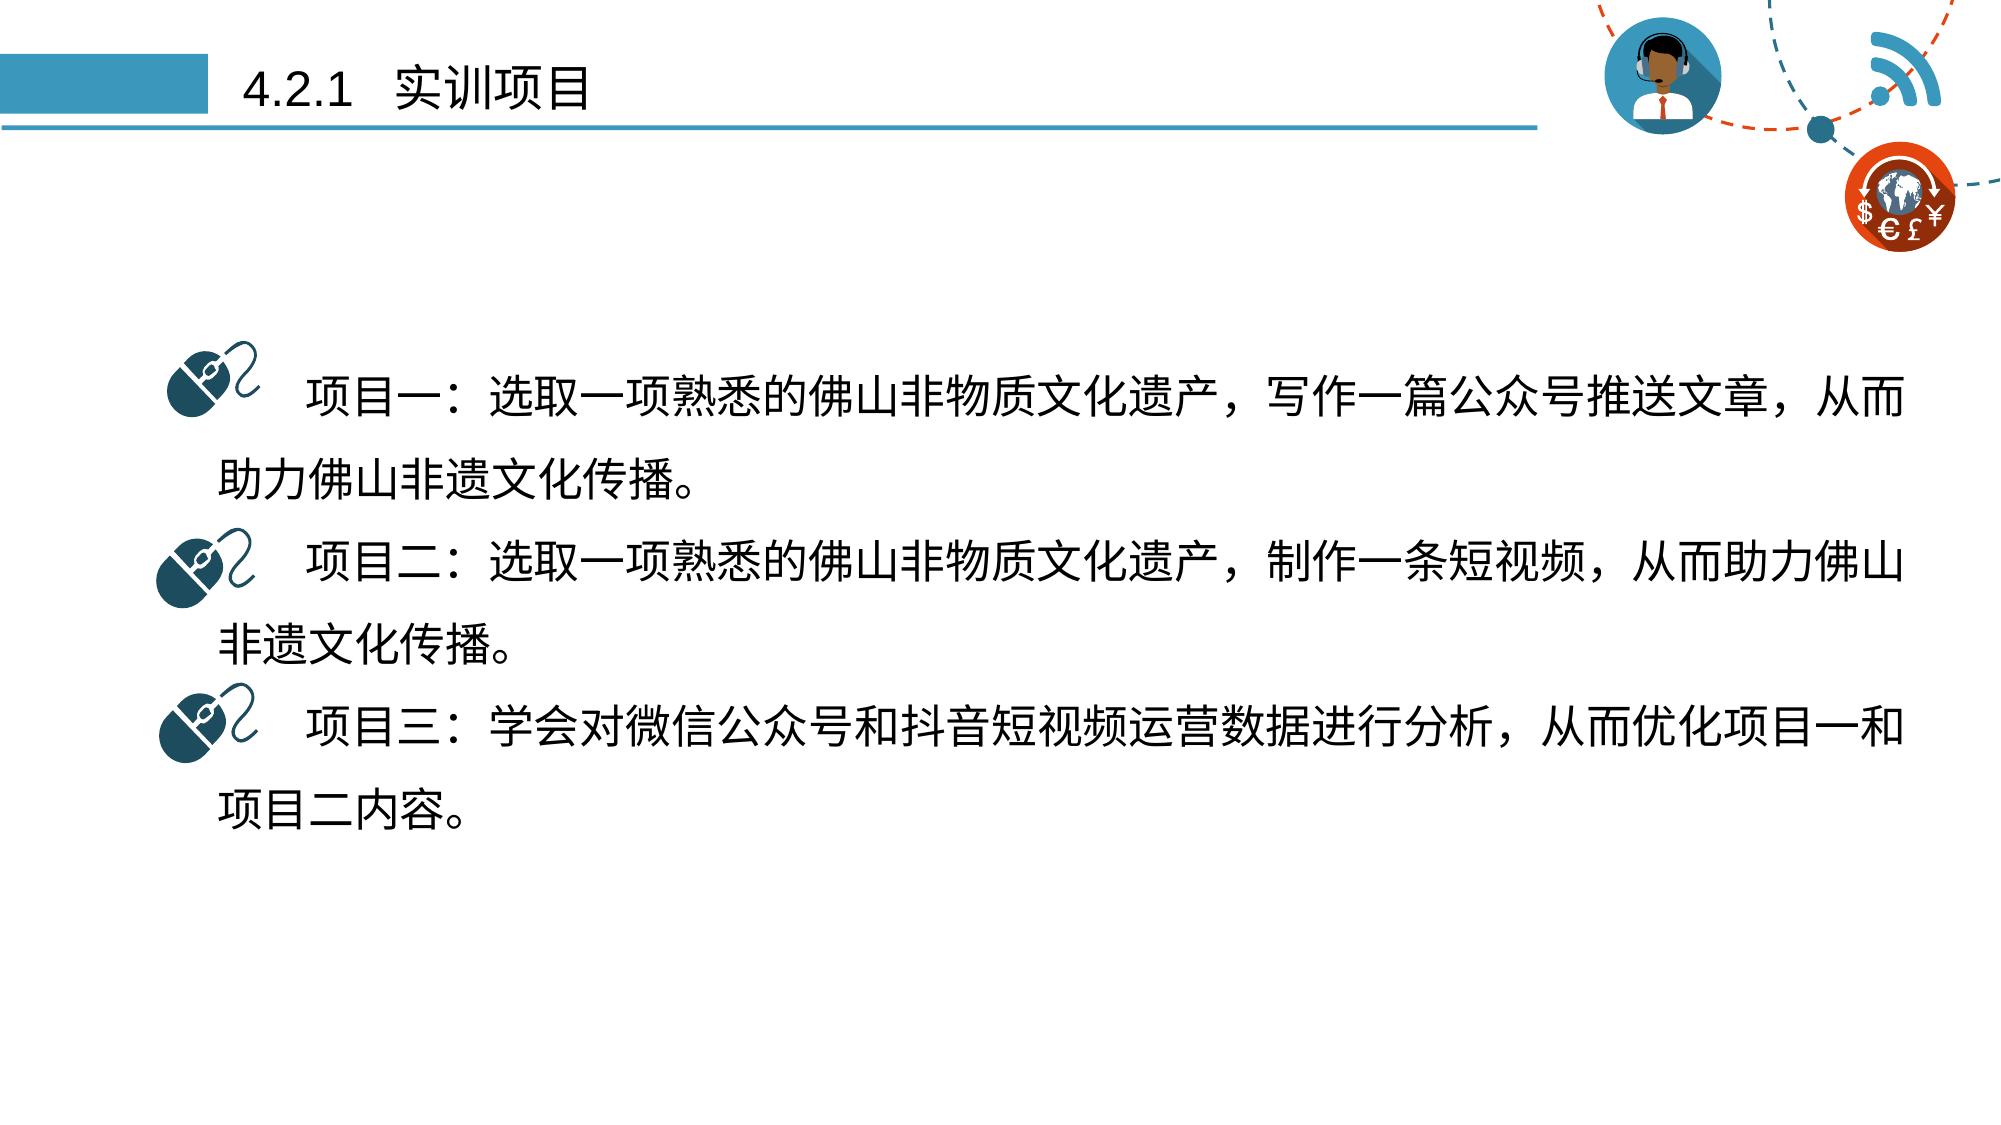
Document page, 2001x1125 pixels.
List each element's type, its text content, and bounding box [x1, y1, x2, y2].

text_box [156, 681, 259, 766]
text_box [164, 339, 261, 420]
list 项目一：选取一项熟悉的佛山非物质文化遗产，写作一篇公众号推送文章，从而助力佛山非遗文化传播。 项目二：选取一项熟悉的佛山非物质文化遗产，制作一条短视频，从而助力佛山非遗文化传播。 项目三：学会对微信公众号和抖音短视频运营数据进行分析，从而优化项目一和项目二内容。 [197, 330, 1937, 1125]
title 4.2.1 实训项目 [222, 55, 1863, 127]
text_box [153, 526, 256, 611]
